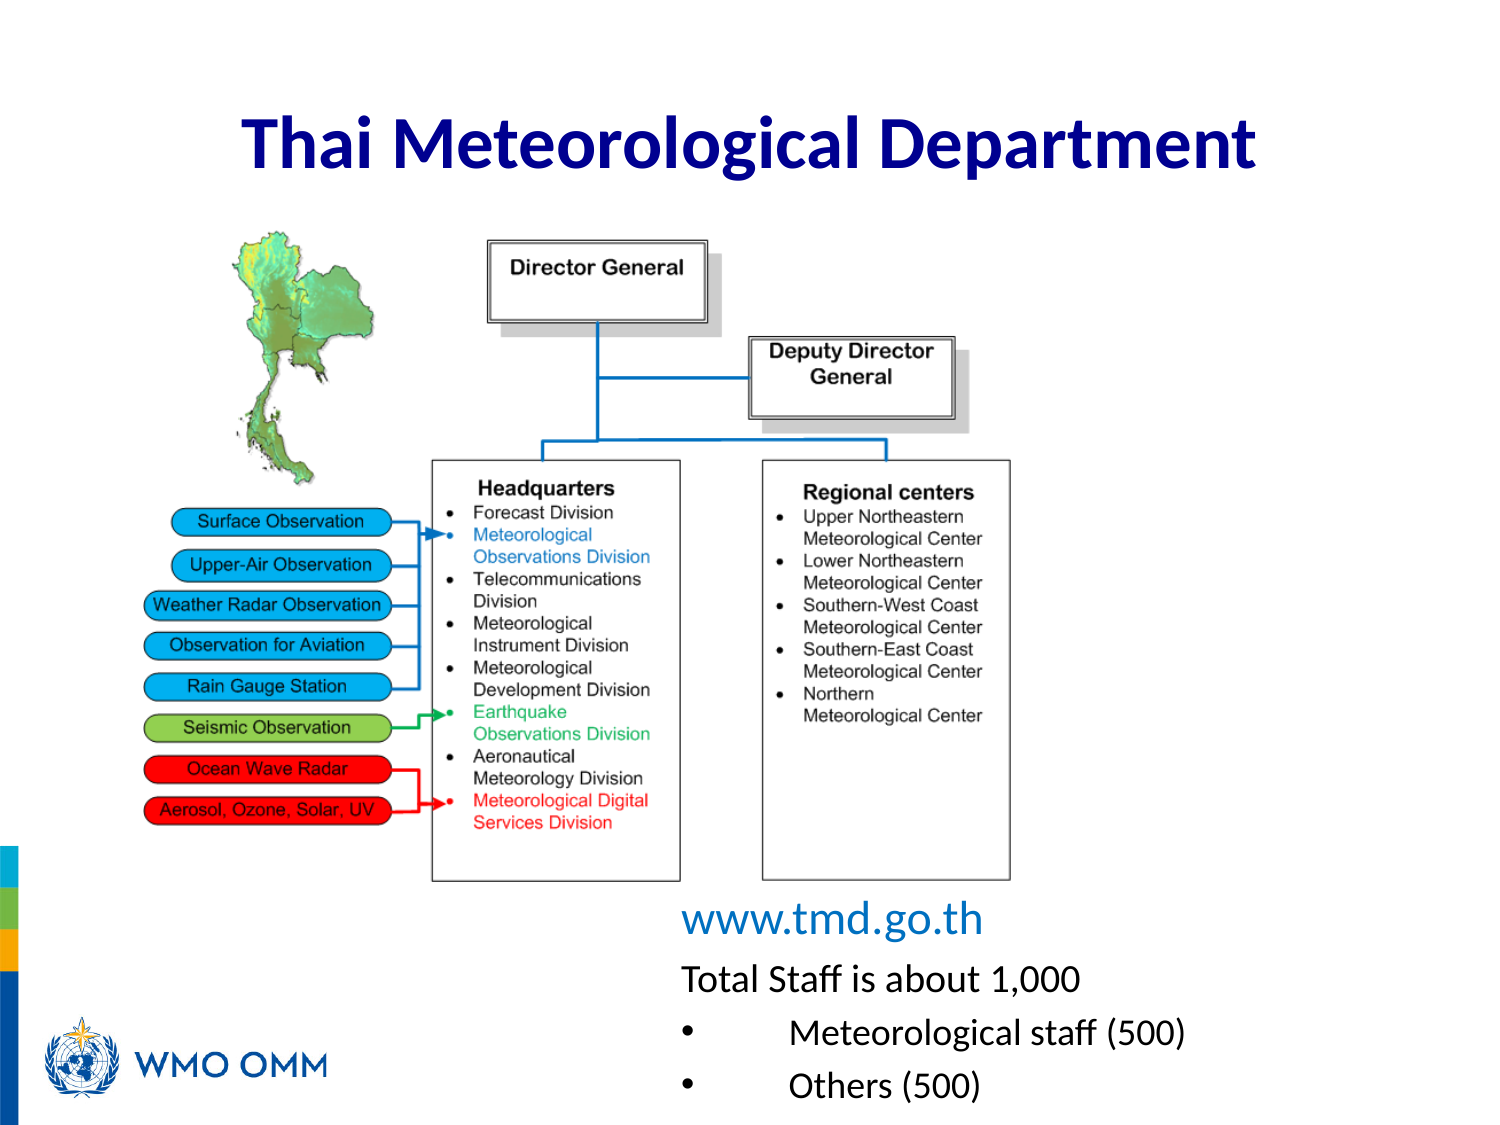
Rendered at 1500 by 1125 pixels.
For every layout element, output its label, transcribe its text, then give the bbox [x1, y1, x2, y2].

title Thai Meteorological Department [75, 45, 1425, 233]
picture [0, 225, 1011, 1125]
text_box www.tmd.go.th Total Staff is about 1,000 Meteorological staff (500) Others (500) [603, 879, 1357, 1114]
